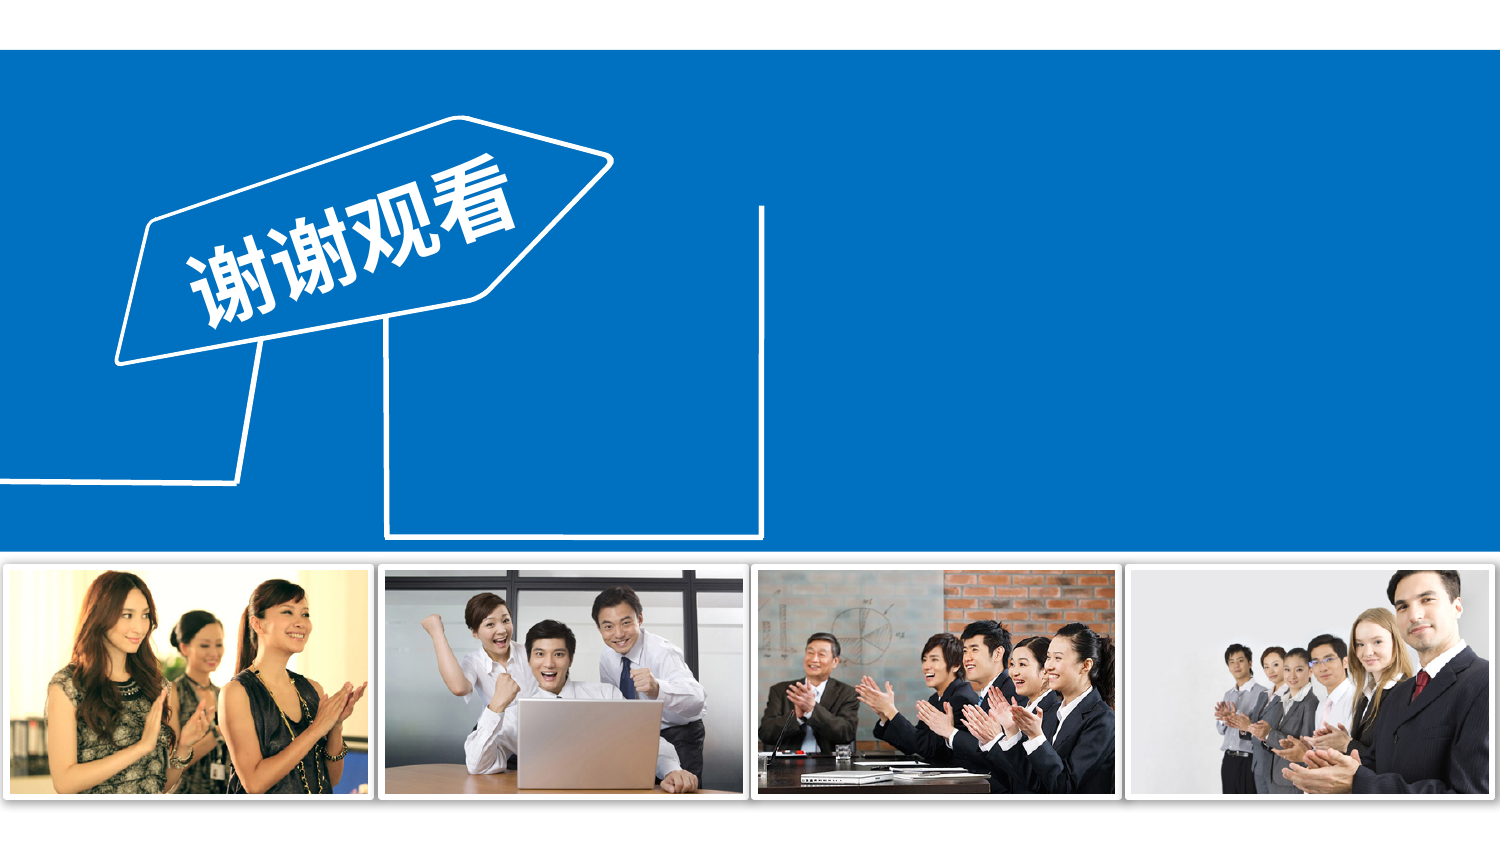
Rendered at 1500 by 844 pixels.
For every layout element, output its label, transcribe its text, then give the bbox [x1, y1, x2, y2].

text_box [156, 116, 467, 221]
picture [384, 569, 743, 795]
text_box 谢谢观看 [161, 126, 544, 354]
text_box [0, 49, 1500, 552]
picture [1131, 569, 1490, 795]
text_box [115, 218, 156, 366]
picture [757, 569, 1116, 795]
text_box [143, 349, 198, 362]
text_box [452, 127, 613, 306]
text_box [466, 117, 503, 128]
text_box [258, 302, 452, 341]
text_box [218, 337, 260, 348]
picture [9, 569, 368, 795]
